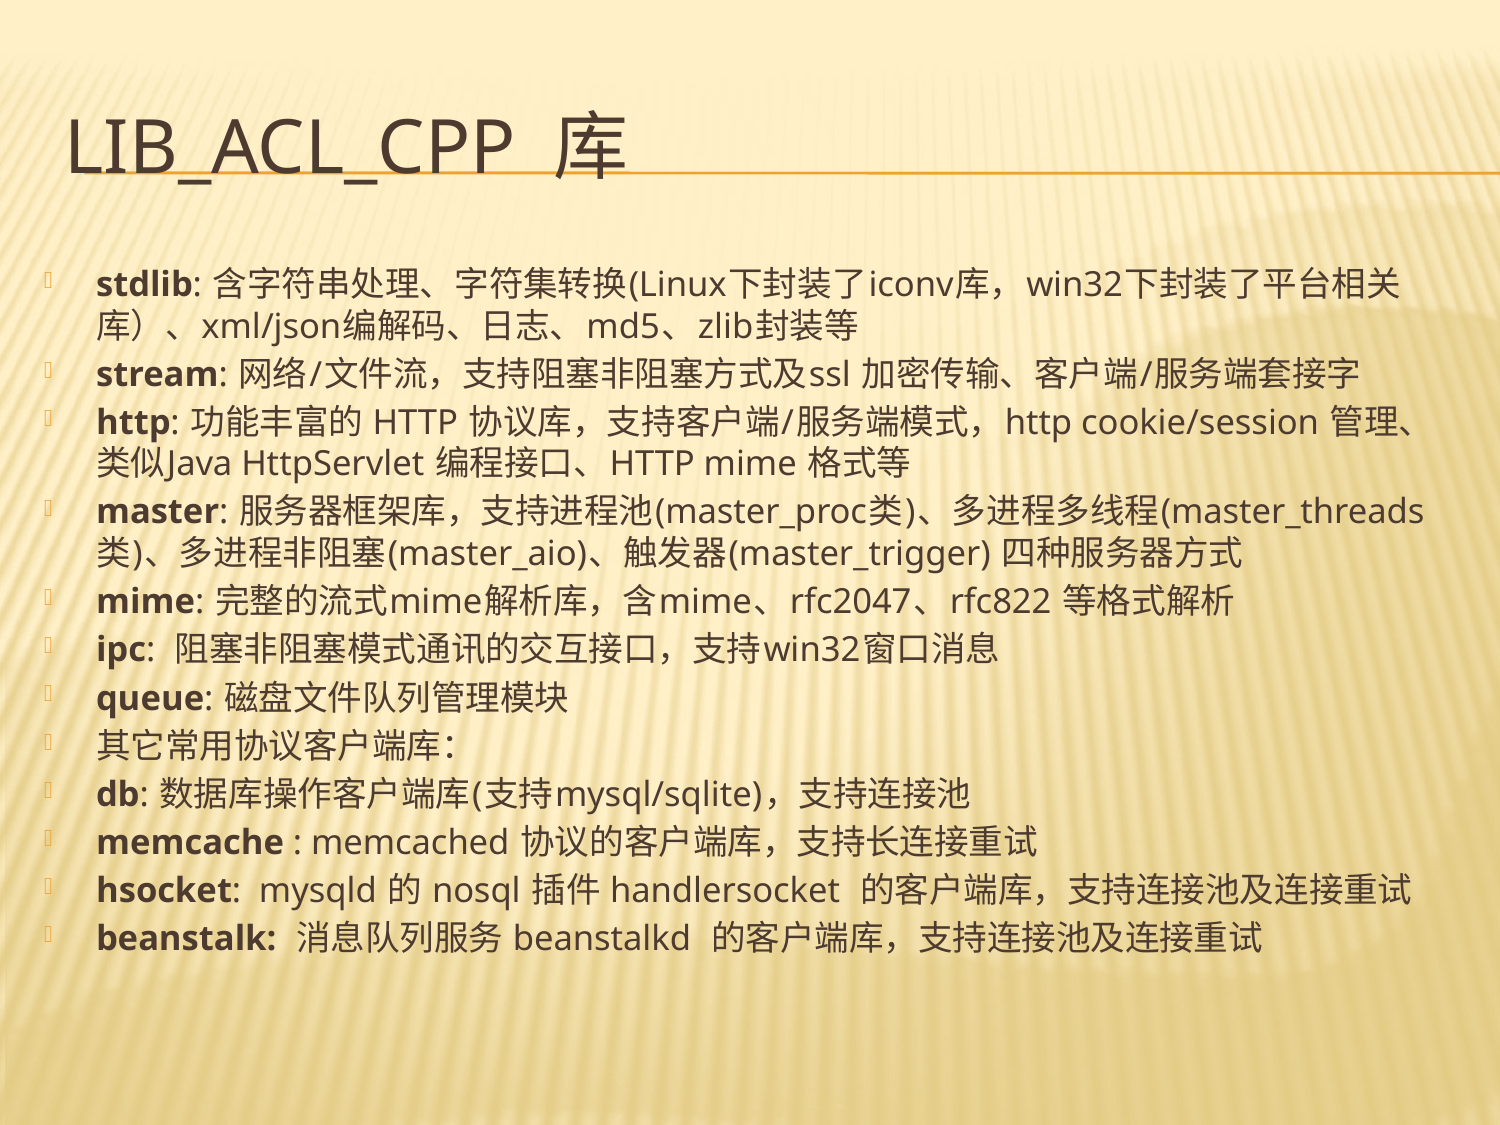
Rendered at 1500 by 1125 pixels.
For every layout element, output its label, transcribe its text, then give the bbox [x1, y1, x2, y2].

list stdlib: 含字符串处理、字符集转换(Linux下封装了iconv库，win32下封装了平台相关库）、xml/json编解码、日志、md5、zlib封装等 stream: 网络/文件流，支持阻塞非阻塞方式及ssl 加密传输、客户端/服务端套接字 http: 功能丰富的 HTTP 协议库，支持客户端/服务端模式，http cookie/session 管理、类似Java HttpServlet 编程接口、HTTP mime 格式等 master: 服务器框架库，支持进程池(master_proc类)、多进程多线程(master_threads类)、多进程非阻塞(master_aio)、触发器(master_trigger) 四种服务器方式 mime: 完整的流式mime解析库，含mime、rfc2047、rfc822 等格式解析 ipc: 阻塞非阻塞模式通讯的交互接口，支持win32窗口消息 queue: 磁盘文件队列管理模块 其它常用协议客户端库： db: 数据库操作客户端库(支持mysql/sqlite)，支持连接池 memcache : memcached 协议的客户端库，支持长连接重试 hsocket: mysqld 的 nosql 插件 handlersocket 的客户端库，支持连接池及连接重试 beanstalk: 消息队列服务 beanstalkd 的客户端库，支持连接池及连接重试 [29, 254, 1475, 1035]
title lib_acl_cpp 库 [50, 75, 1475, 213]
